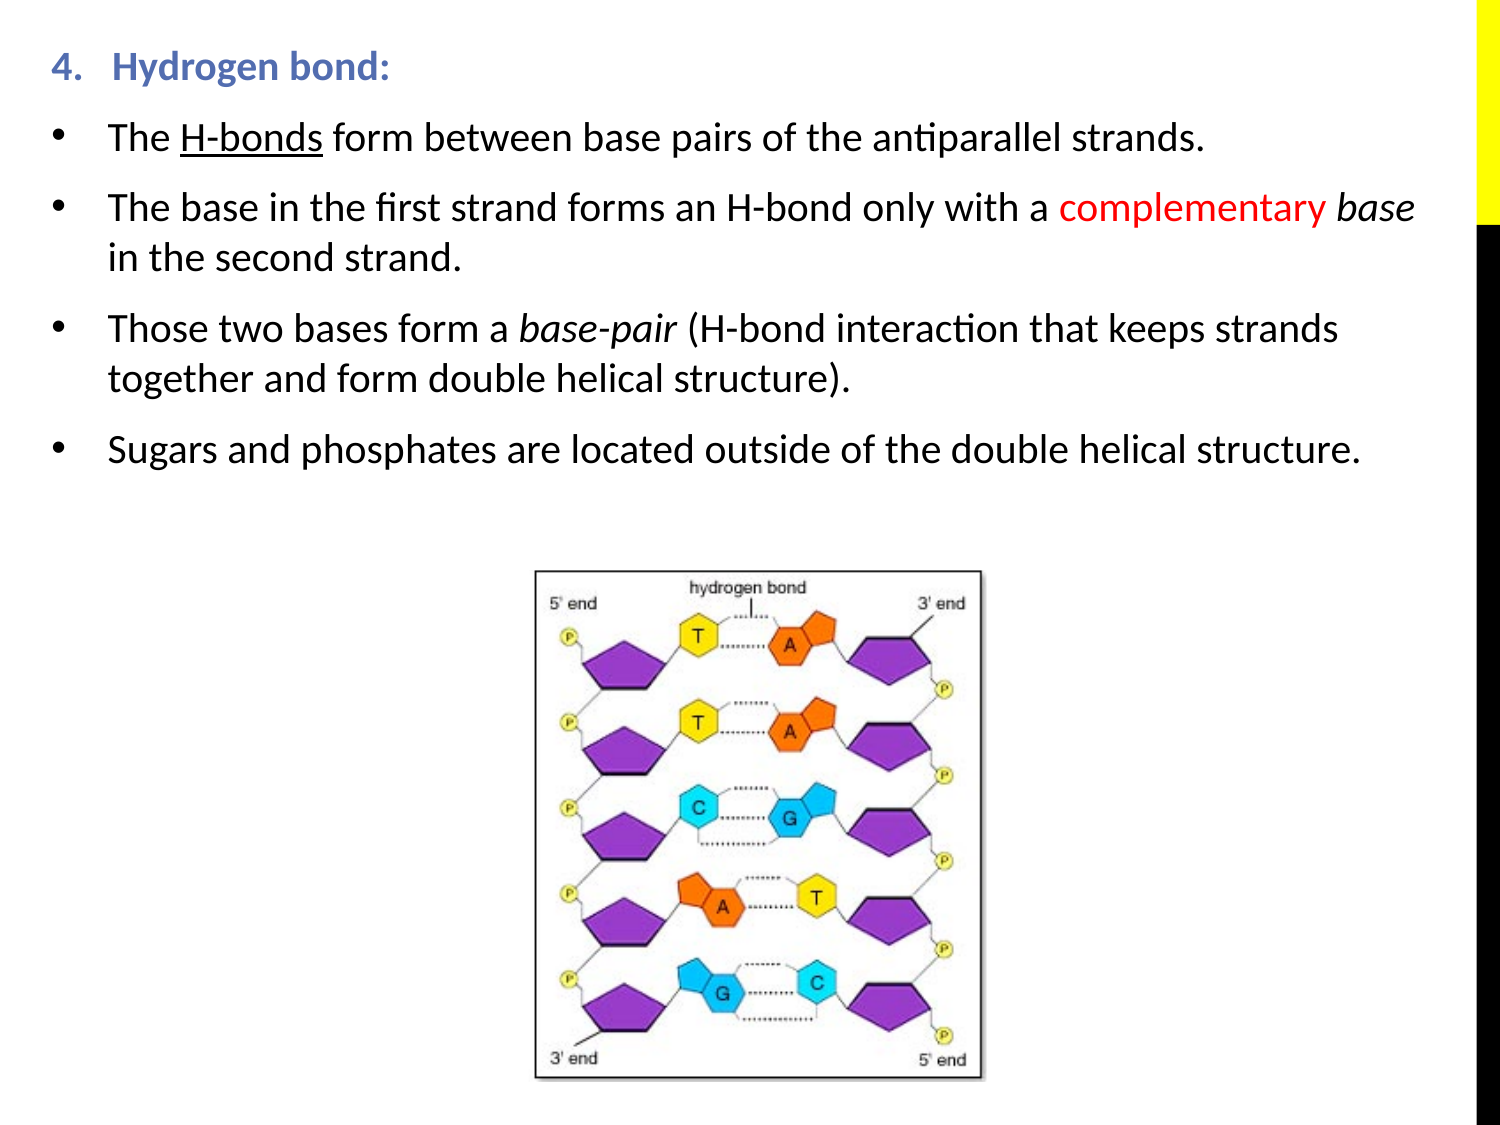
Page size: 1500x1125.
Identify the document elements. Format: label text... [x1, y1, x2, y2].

picture [528, 570, 988, 1082]
text_box 4. Hydrogen bond: The H-bonds form between base pairs of the antiparallel strands. The base in the first strand forms an H-bond only with a complementary base in the second strand. Those two bases form a base-pair (H-bond interaction that keeps strands together and form double helical structure). Sugars and phosphates are located outside of the double helical structure. [36, 30, 1459, 1106]
